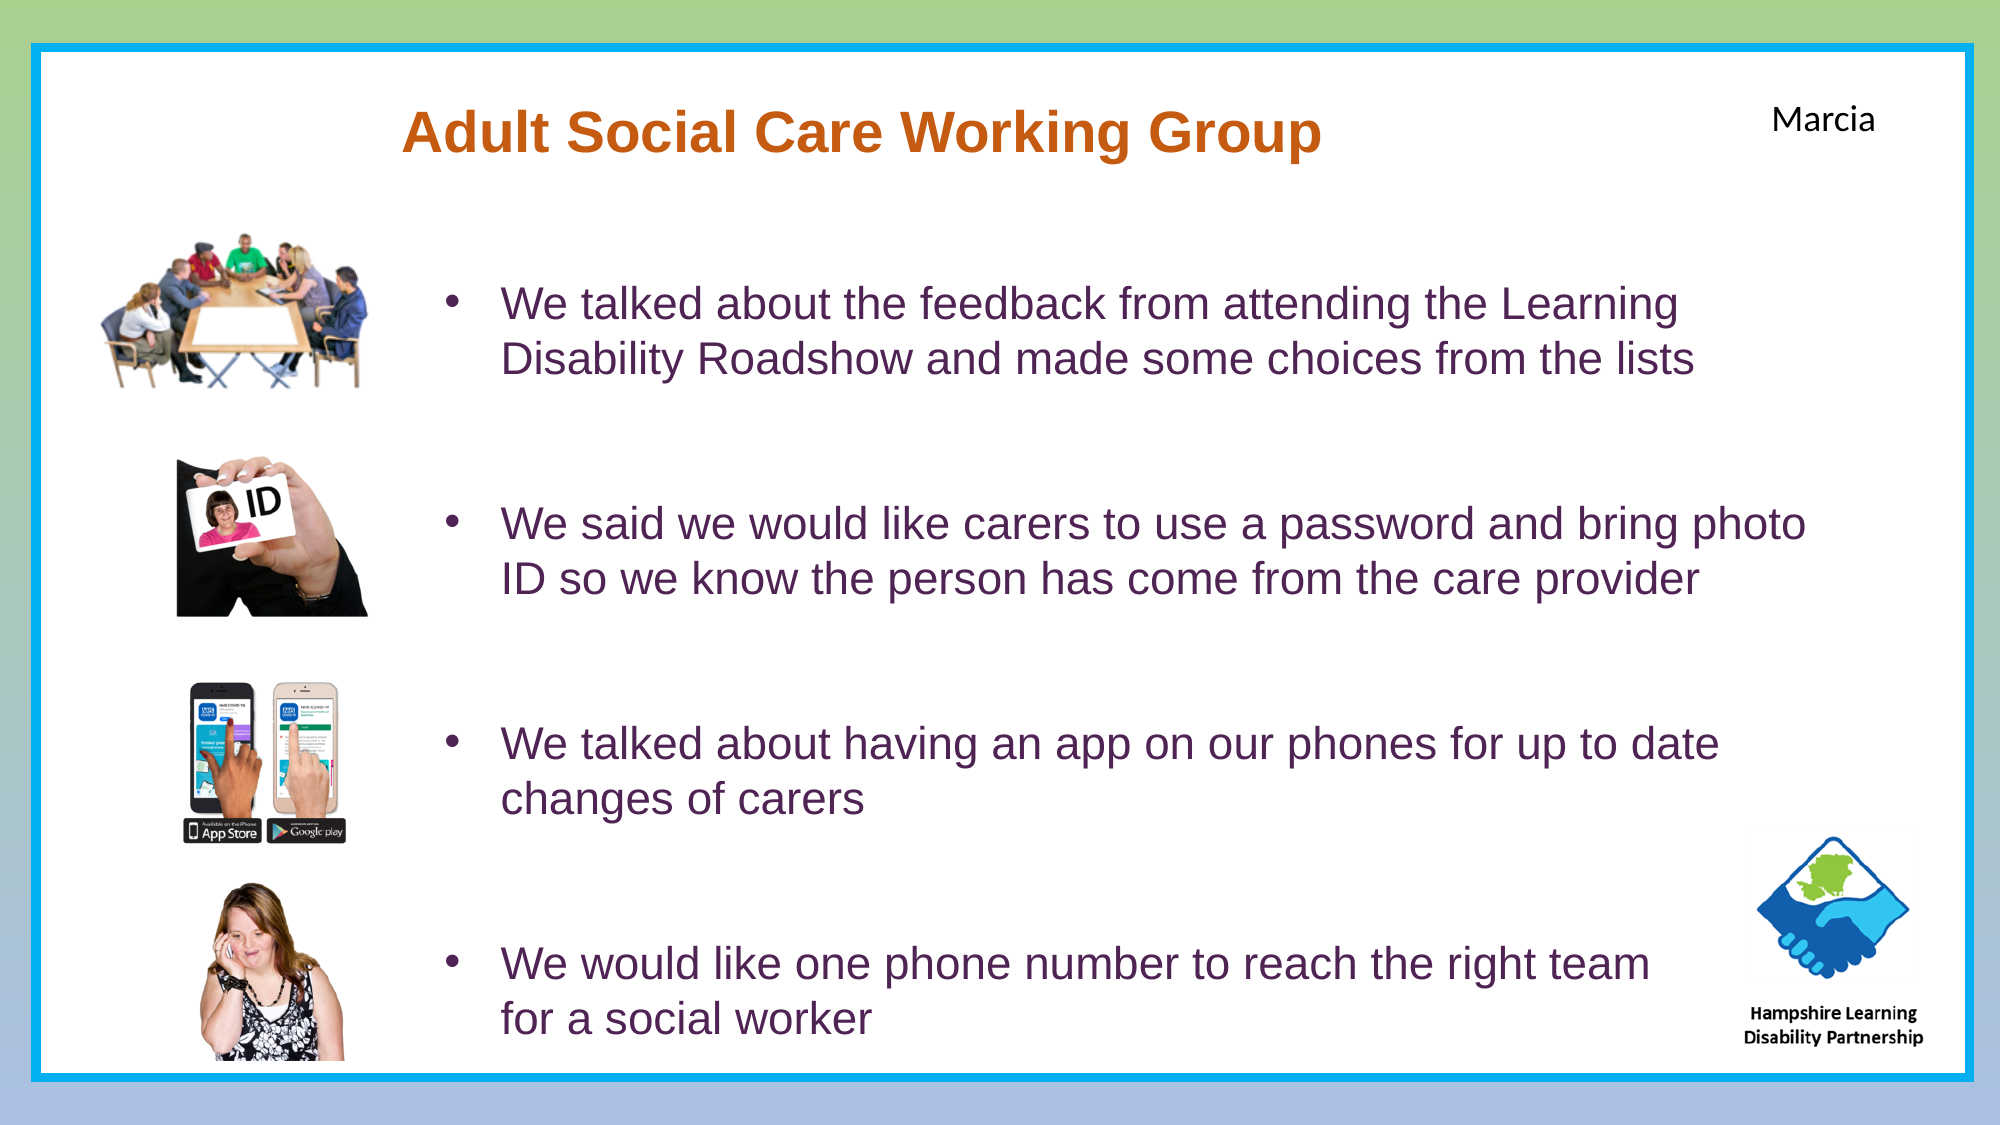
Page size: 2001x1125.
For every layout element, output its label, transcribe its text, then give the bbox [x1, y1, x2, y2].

picture [98, 174, 371, 635]
picture [183, 882, 361, 1061]
text_box [35, 47, 1970, 1078]
text_box Marcia [1562, 86, 1891, 146]
picture [178, 677, 350, 848]
text_box Adult Social Care Working Group We talked about the feedback from attending the Learning Disability Roadshow and made some choices from the lists We said we would like carers to use a password and bring photo ID so we know the person has come from the care provider We talked about having an app on our phones for up to date changes of carers We would like one phone number to reach the right team for a social worker [354, 86, 1850, 1051]
picture [1703, 830, 1964, 1061]
